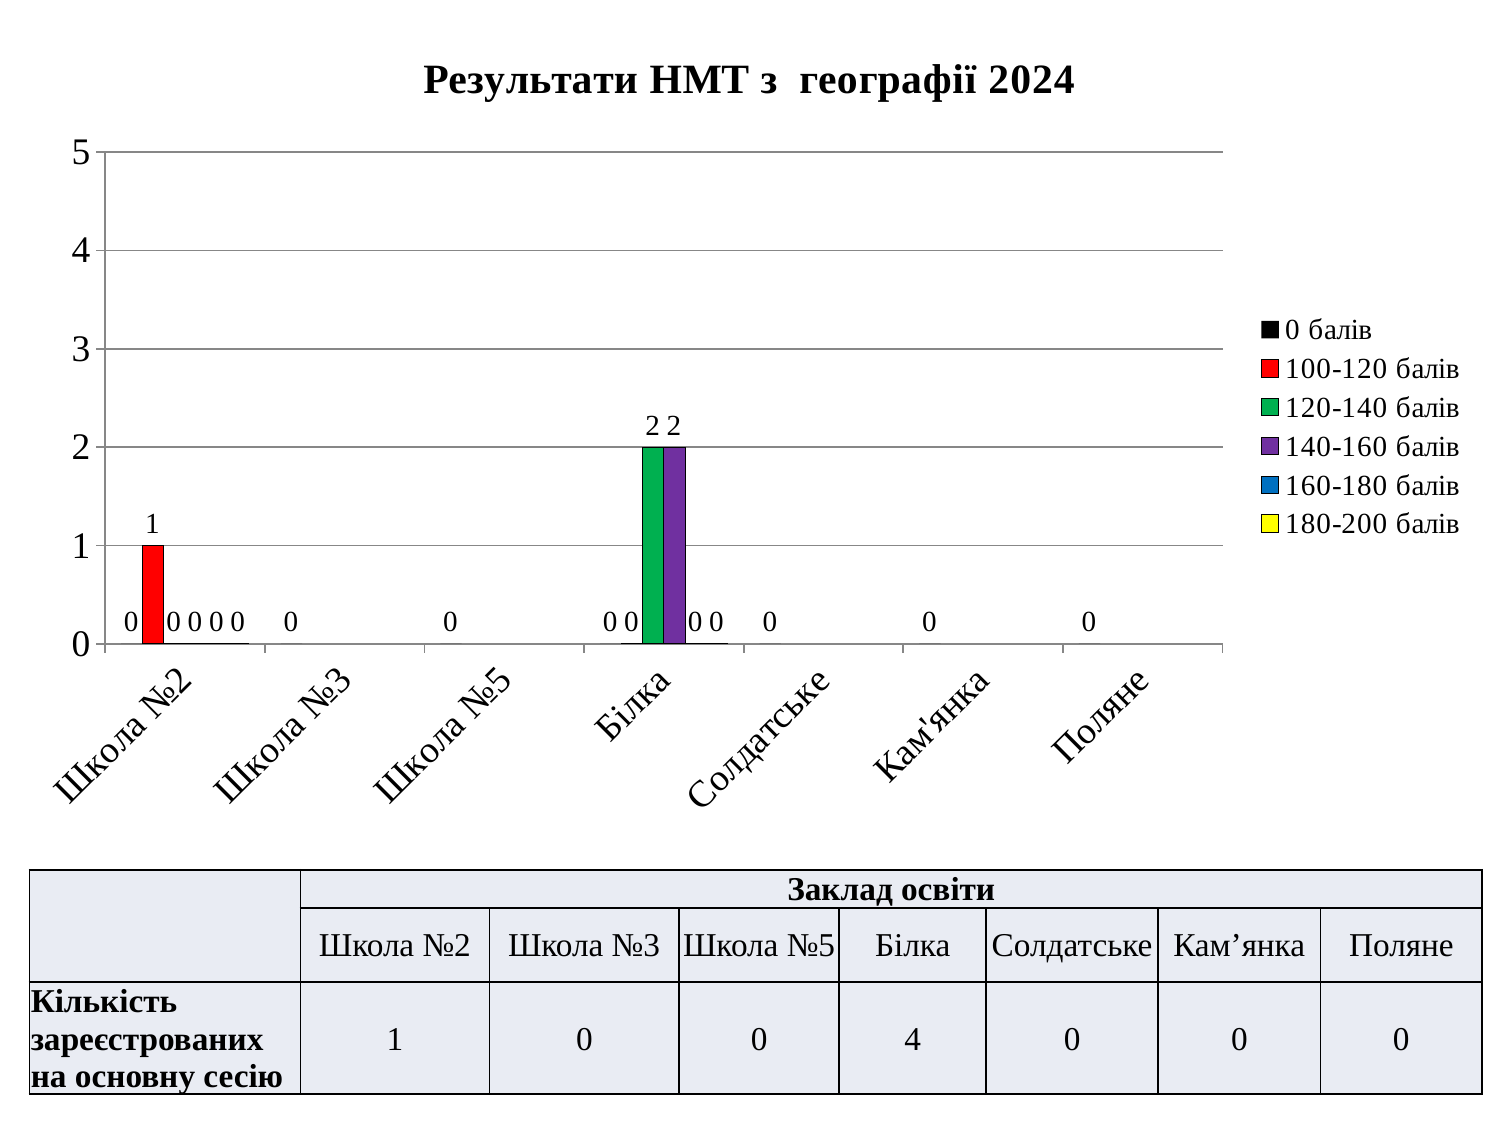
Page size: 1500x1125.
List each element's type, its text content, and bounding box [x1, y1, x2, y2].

table_cell Солдатське [987, 909, 1157, 981]
chart [17, 18, 1483, 835]
table_cell 0 [490, 983, 678, 1093]
table_cell Кількість зареєстрованих на основну сесію [30, 983, 300, 1093]
table_cell Кам’янка [1159, 909, 1320, 981]
table_cell Школа №5 [680, 909, 838, 981]
table_cell Школа №3 [490, 909, 678, 981]
table_cell 0 [987, 983, 1157, 1093]
table_cell Школа №2 [301, 909, 489, 981]
table_cell Поляне [1321, 909, 1481, 981]
table_cell 1 [301, 983, 489, 1093]
table_header Заклад освіти [301, 871, 1481, 907]
table_header [30, 871, 300, 981]
table_cell 0 [1321, 983, 1481, 1093]
table_cell 0 [680, 983, 838, 1093]
table_cell 0 [1159, 983, 1320, 1093]
table_cell 4 [840, 983, 985, 1093]
table_cell Білка [840, 909, 985, 981]
